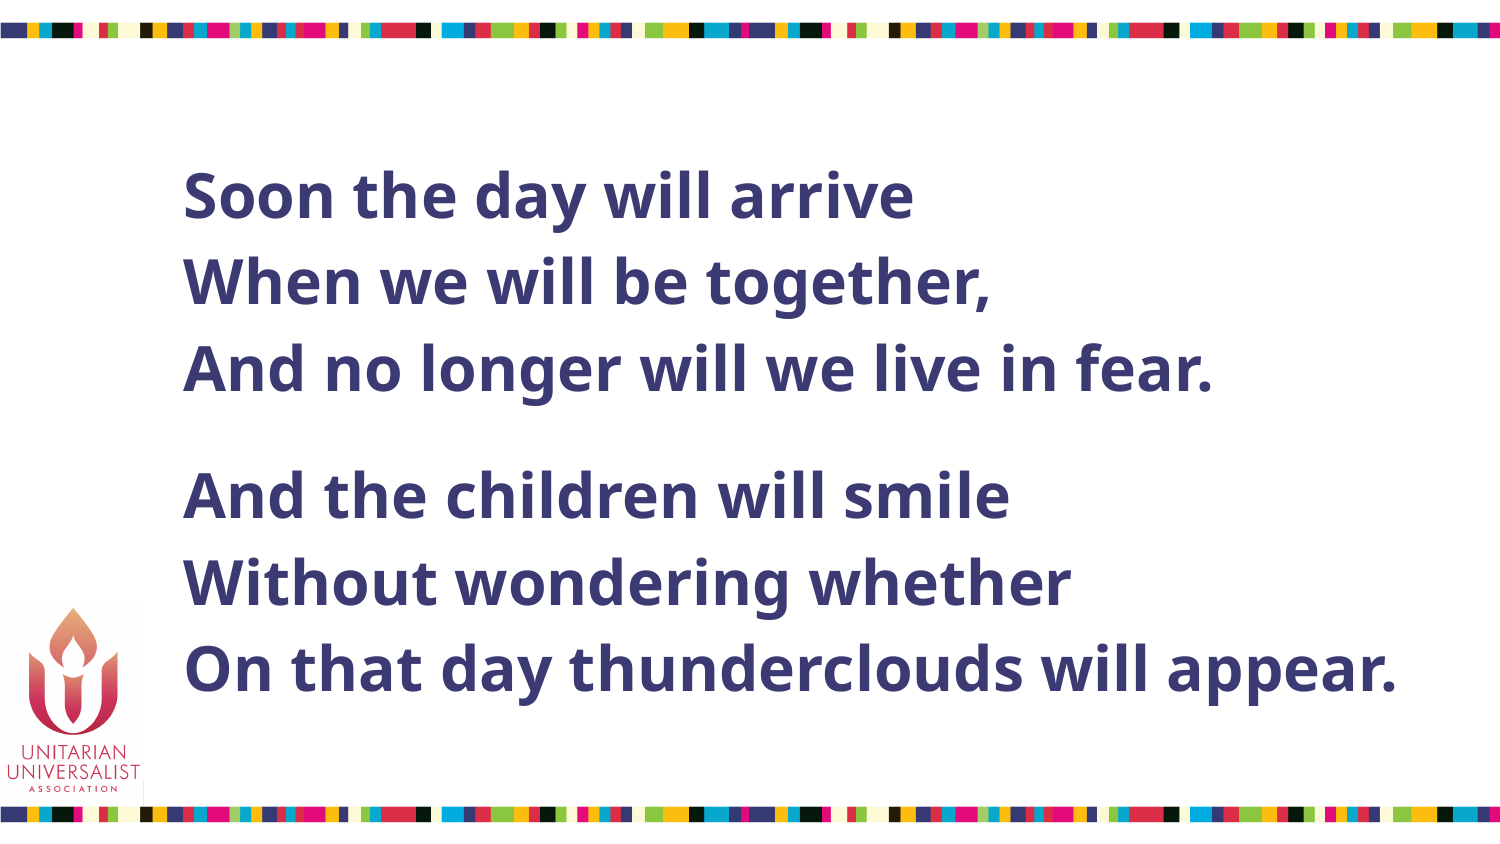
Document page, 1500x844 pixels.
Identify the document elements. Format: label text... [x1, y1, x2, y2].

picture [0, 600, 1500, 824]
picture [0, 22, 1500, 40]
text_box Soon the day will arrive When we will be together, And no longer will we live in fear. And the children will smile Without wondering whether On that day thunderclouds will appear. [168, 129, 1421, 719]
